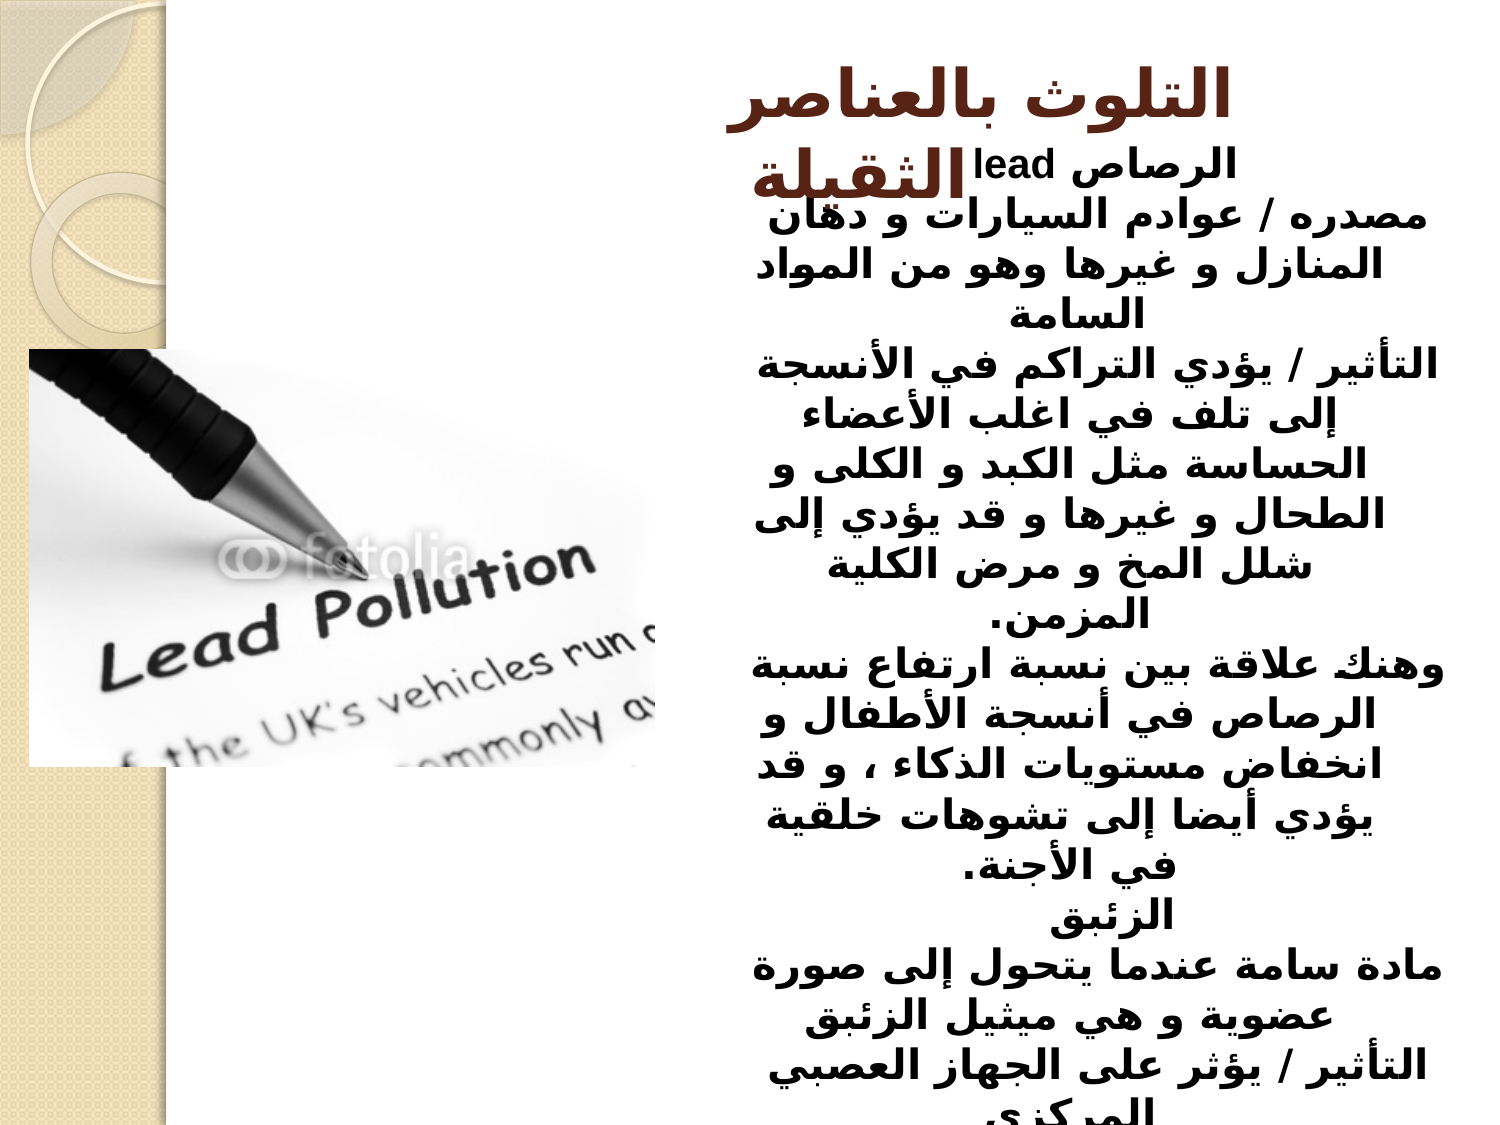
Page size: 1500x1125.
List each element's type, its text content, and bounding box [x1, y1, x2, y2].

picture [29, 349, 655, 768]
text_box الرصاص lead مصدره / عوادم السيارات و دهان المنازل و غيرها وهو من المواد السامة التأثير / يؤدي التراكم في الأنسجة إلى تلف في اغلب الأعضاء الحساسة مثل الكبد و الكلى و الطحال و غيرها و قد يؤدي إلى شلل المخ و مرض الكلية المزمن. وهنك علاقة بين نسبة ارتفاع نسبة الرصاص في أنسجة الأطفال و انخفاض مستويات الذكاء ، و قد يؤدي أيضا إلى تشوهات خلقية في الأجنة. الزئبق مادة سامة عندما يتحول إلى صورة عضوية و هي ميثيل الزئبق التأثير / يؤثر على الجهاز العصبي المركزي [726, 129, 1471, 1125]
title التلوث بالعناصر الثقيلة [714, 42, 1412, 220]
